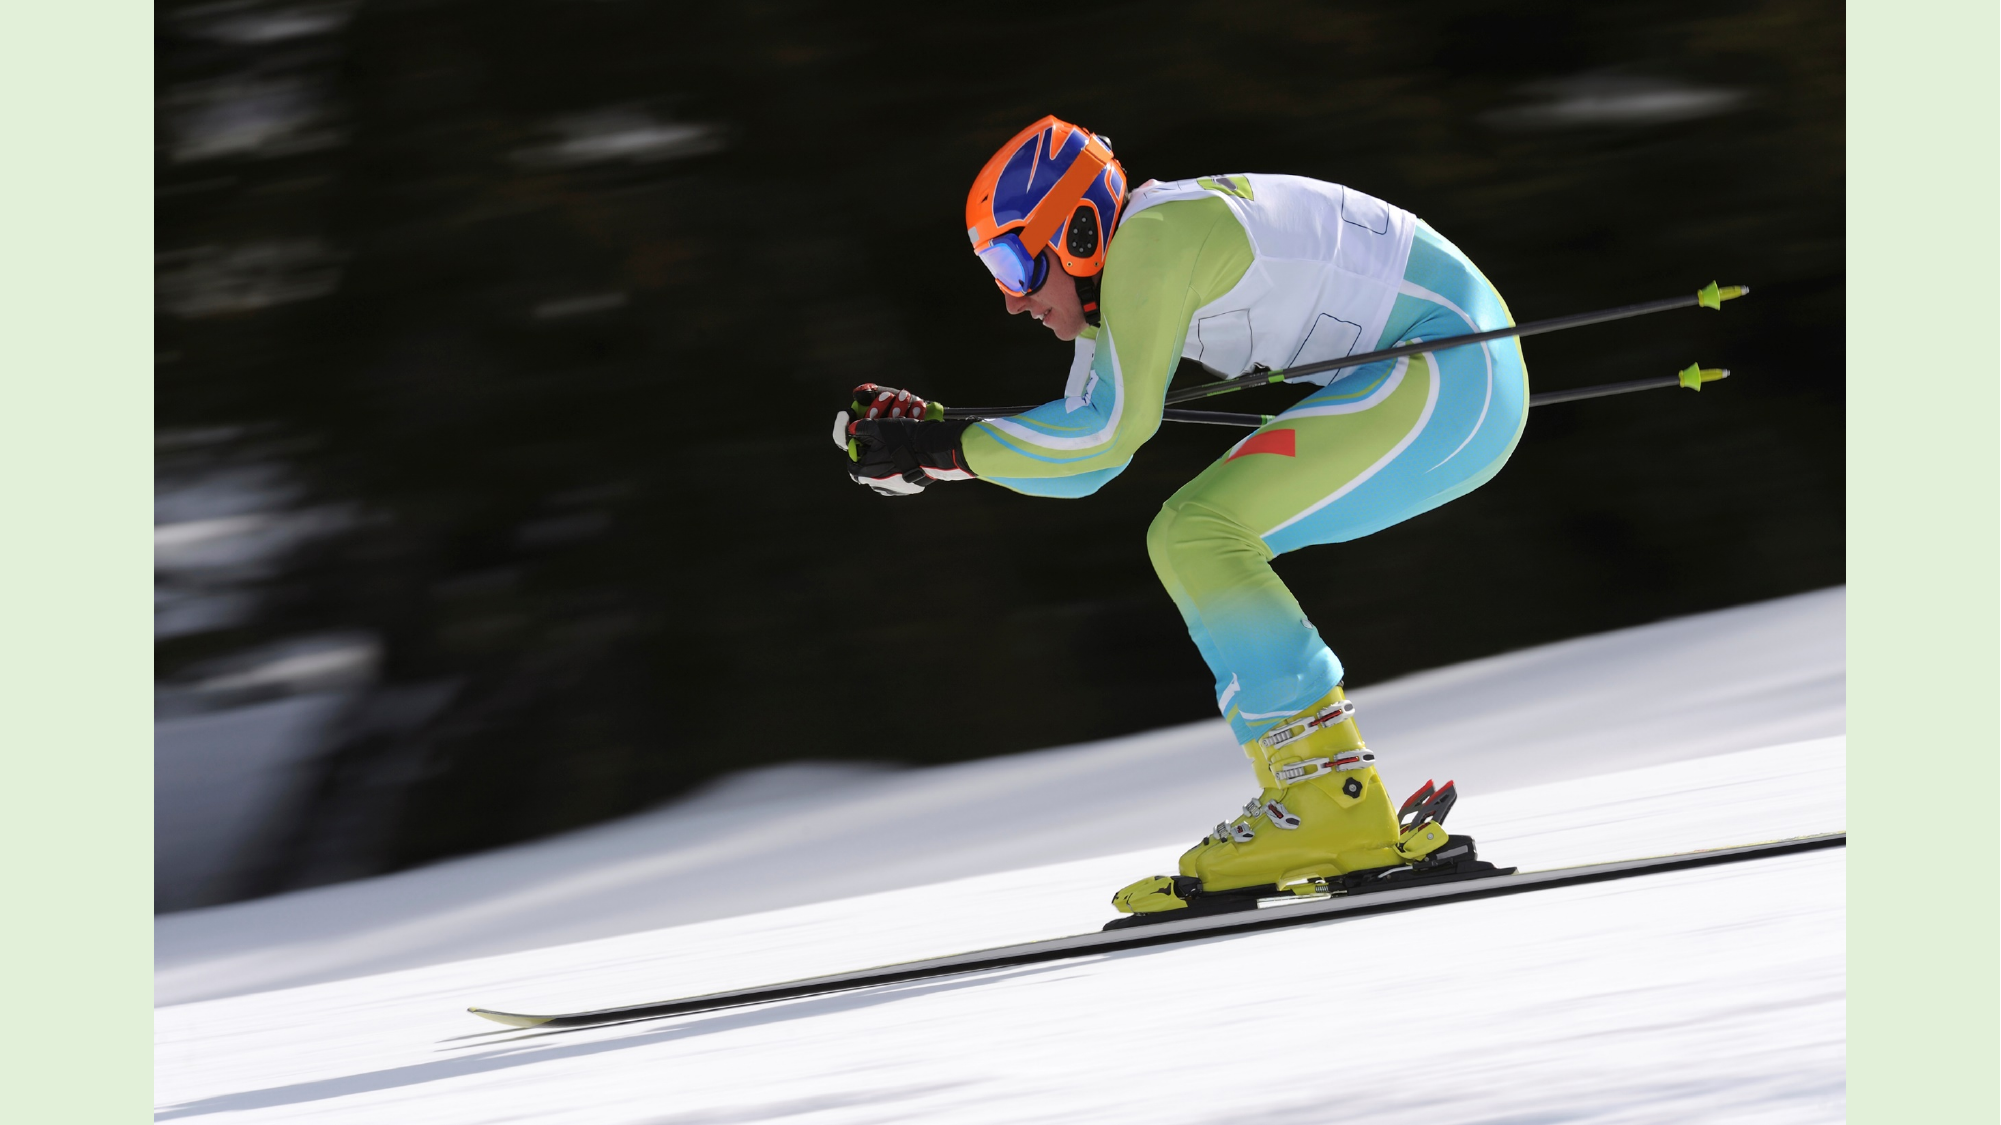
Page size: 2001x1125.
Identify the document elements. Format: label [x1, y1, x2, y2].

picture [154, 0, 1846, 1125]
